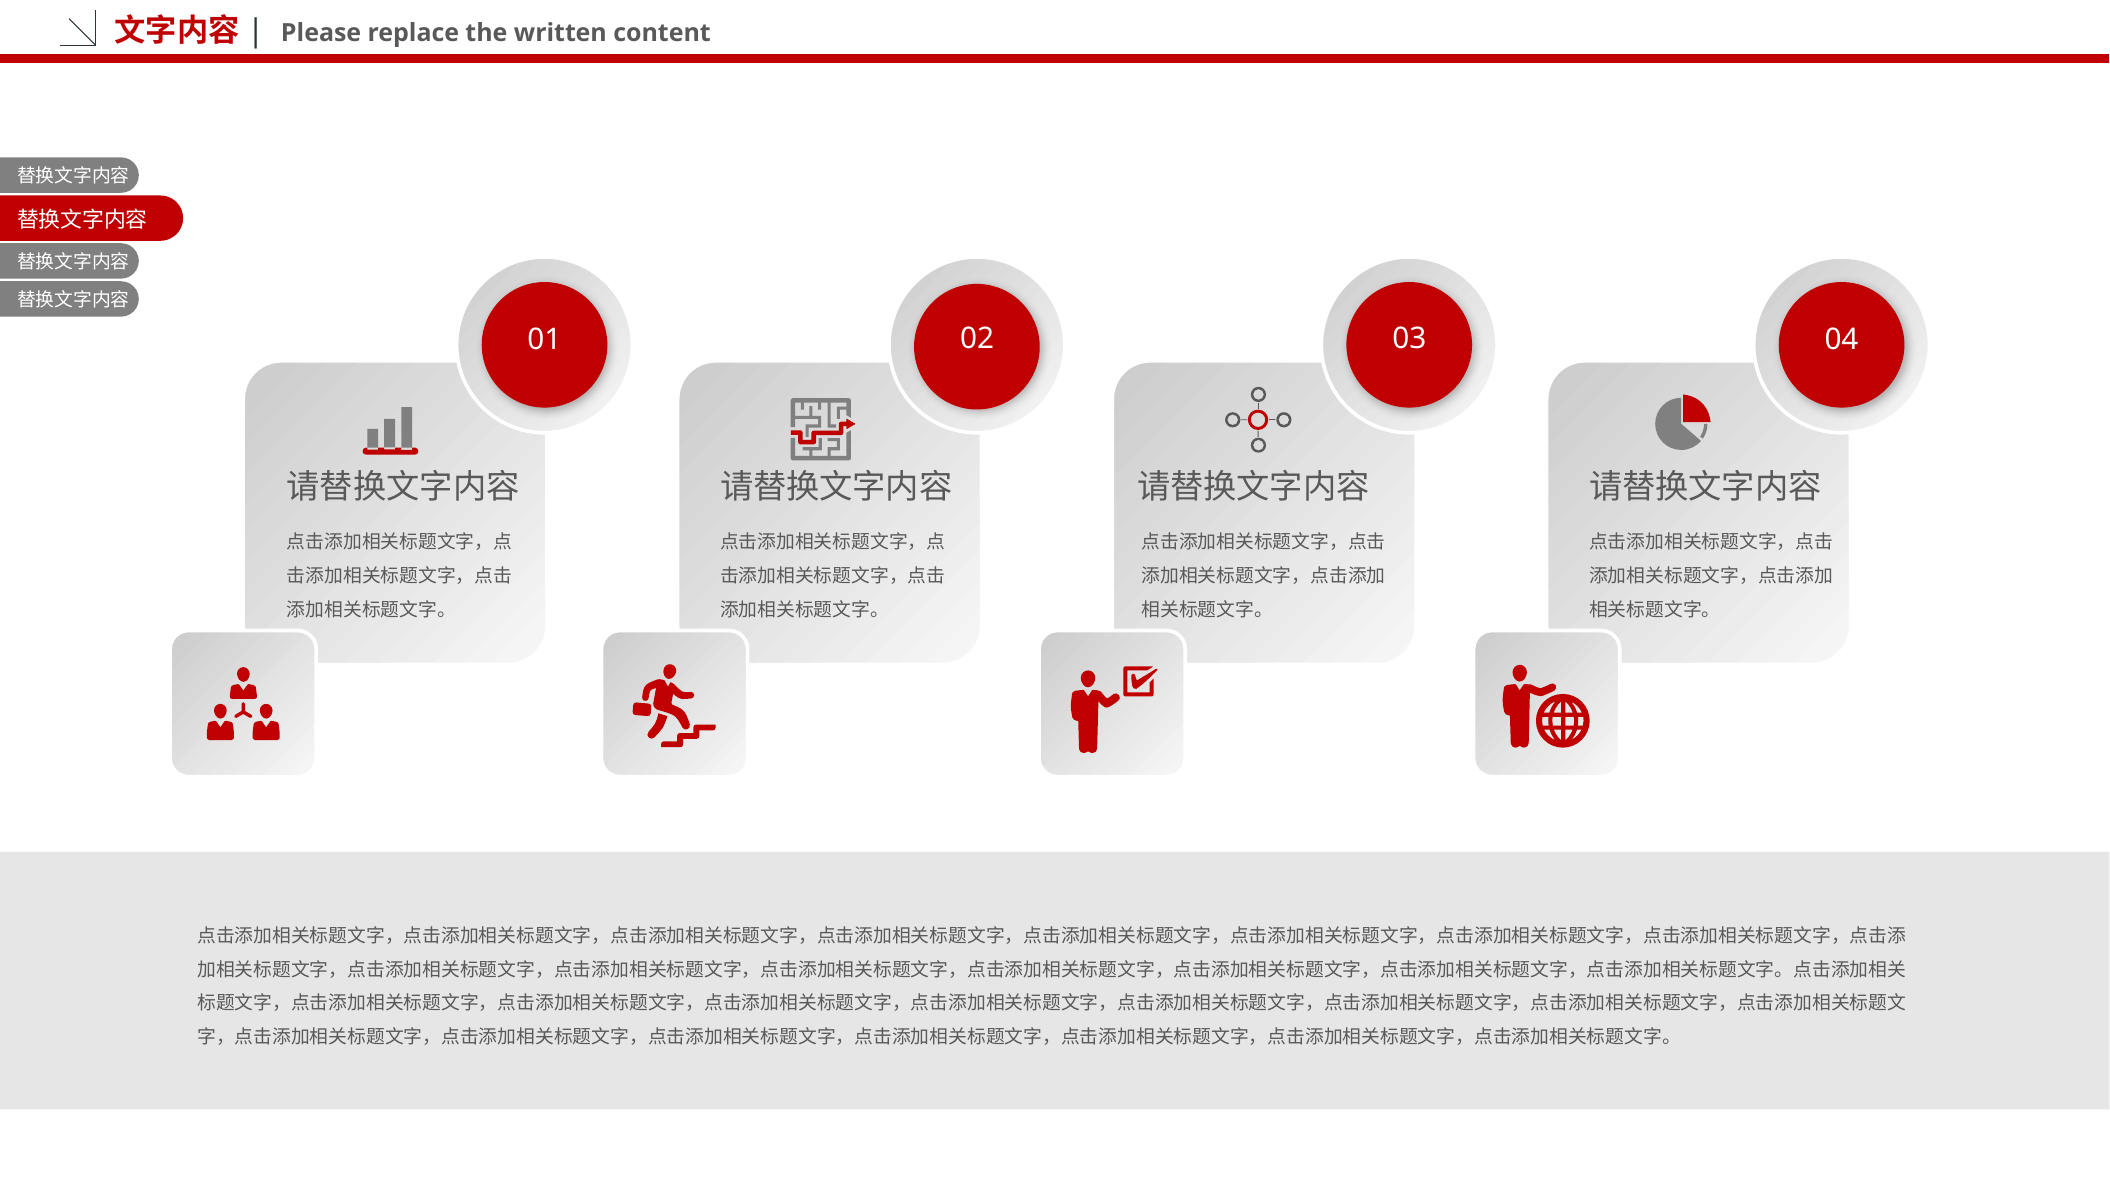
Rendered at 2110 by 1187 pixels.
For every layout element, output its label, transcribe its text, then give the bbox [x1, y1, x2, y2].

text_box 点击添加相关标题文字，点击添加相关标题文字，点击添加相关标题文字，点击添加相关标题文字，点击添加相关标题文字，点击添加相关标题文字，点击添加相关标题文字，点击添加相关标题文字，点击添加相关标题文字，点击添加相关标题文字，点击添加相关标题文字，点击添加相关标题文字，点击添加相关标题文字，点击添加相关标题文字，点击添加相关标题文字，点击添加相关标题文字。点击添加相关标题文字，点击添加相关标题文字，点击添加相关标题文字，点击添加相关标题文字，点击添加相关标题文字，点击添加相关标题文字，点击添加相关标题文字，点击添加相关标题文字，点击添加相关标题文字，点击添加相关标题文字，点击添加相关标题文字，点击添加相关标题文字，点击添加相关标题文字，点击添加相关标题文字，点击添加相关标题文字，点击添加相关标题文字。 [182, 905, 1936, 1055]
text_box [1753, 256, 1930, 433]
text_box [705, 458, 974, 625]
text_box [1321, 256, 1498, 433]
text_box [456, 256, 633, 433]
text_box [677, 360, 982, 665]
text_box [0, 194, 173, 242]
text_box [272, 458, 541, 629]
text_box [1574, 458, 1851, 625]
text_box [1122, 458, 1402, 625]
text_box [601, 630, 748, 777]
text_box 替换文字内容 [5, 157, 157, 193]
text_box [0, 156, 127, 194]
text_box [0, 280, 127, 318]
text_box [1112, 360, 1417, 665]
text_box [1039, 630, 1186, 777]
text_box 替换文字内容 [5, 243, 157, 279]
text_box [1473, 630, 1620, 777]
text_box 文字内容| Please replace the written content [103, 4, 927, 54]
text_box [1546, 360, 1851, 665]
text_box [0, 851, 2110, 1111]
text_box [888, 256, 1065, 433]
text_box 替换文字内容 [6, 198, 219, 239]
text_box 替换文字内容 [5, 281, 157, 317]
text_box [60, 9, 96, 46]
text_box [0, 242, 127, 280]
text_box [170, 630, 317, 777]
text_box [243, 360, 548, 665]
